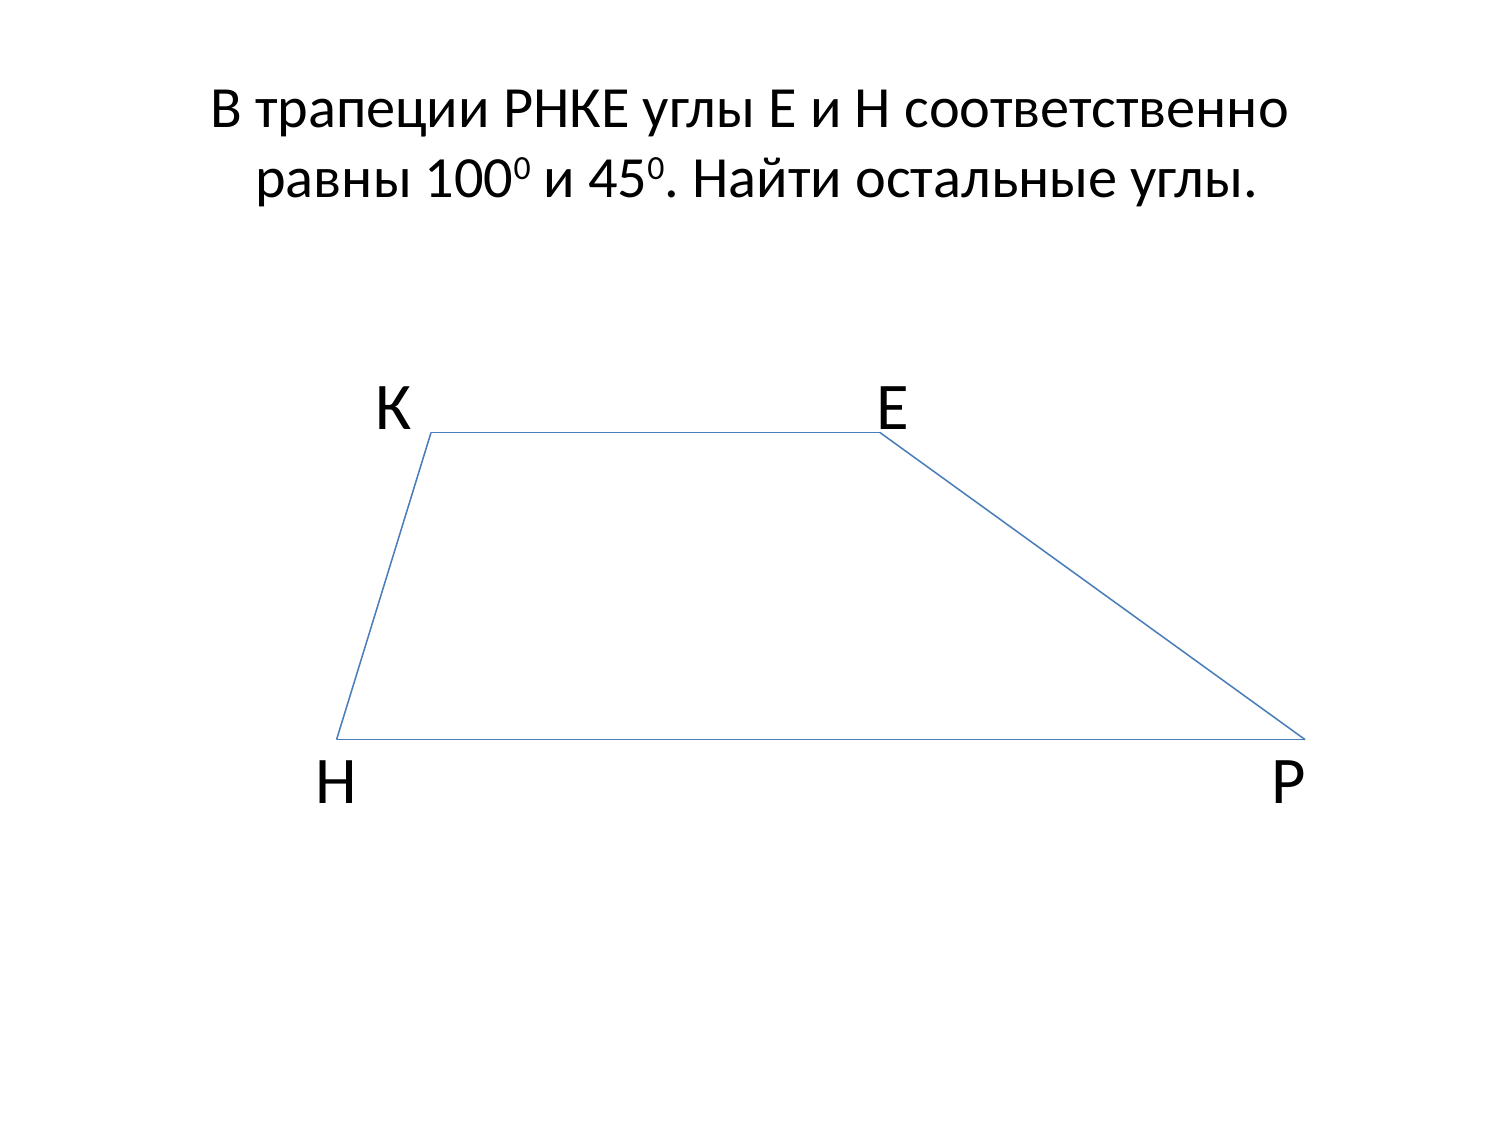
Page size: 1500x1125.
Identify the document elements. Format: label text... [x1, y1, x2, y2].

list К Е Н Р [75, 262, 1425, 1005]
title В трапеции РНКЕ углы Е и Н соответственно равны 1000 и 450. Найти остальные углы. [75, 45, 1425, 233]
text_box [336, 432, 432, 739]
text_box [879, 432, 1306, 740]
